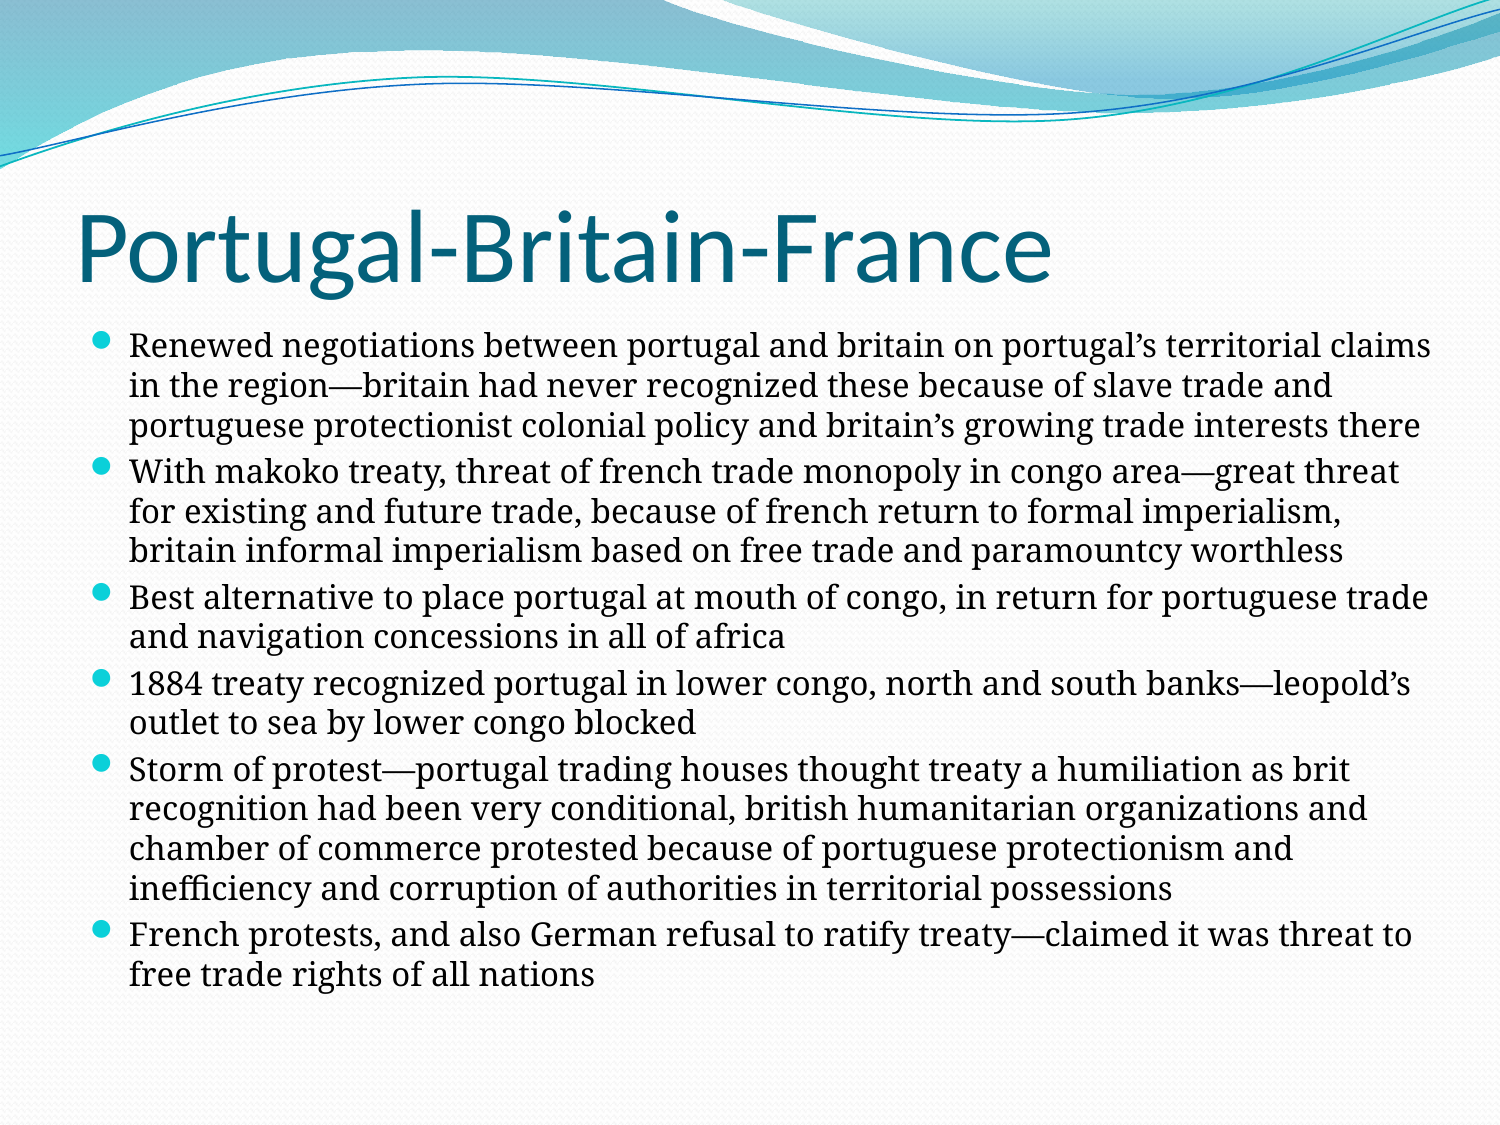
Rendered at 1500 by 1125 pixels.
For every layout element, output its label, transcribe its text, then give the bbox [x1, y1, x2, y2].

list Renewed negotiations between portugal and britain on portugal’s territorial claims in the region—britain had never recognized these because of slave trade and portuguese protectionist colonial policy and britain’s growing trade interests there With makoko treaty, threat of french trade monopoly in congo area—great threat for existing and future trade, because of french return to formal imperialism, britain informal imperialism based on free trade and paramountcy worthless Best alternative to place portugal at mouth of congo, in return for portuguese trade and navigation concessions in all of africa 1884 treaty recognized portugal in lower congo, north and south banks—leopold’s outlet to sea by lower congo blocked Storm of protest—portugal trading houses thought treaty a humiliation as brit recognition had been very conditional, british humanitarian organizations and chamber of commerce protested because of portuguese protectionism and inefficiency and corruption of authorities in territorial possessions French protests, and also German refusal to ratify treaty—claimed it was threat to free trade rights of all nations [75, 317, 1450, 1038]
title Portugal-Britain-France [75, 115, 1425, 303]
